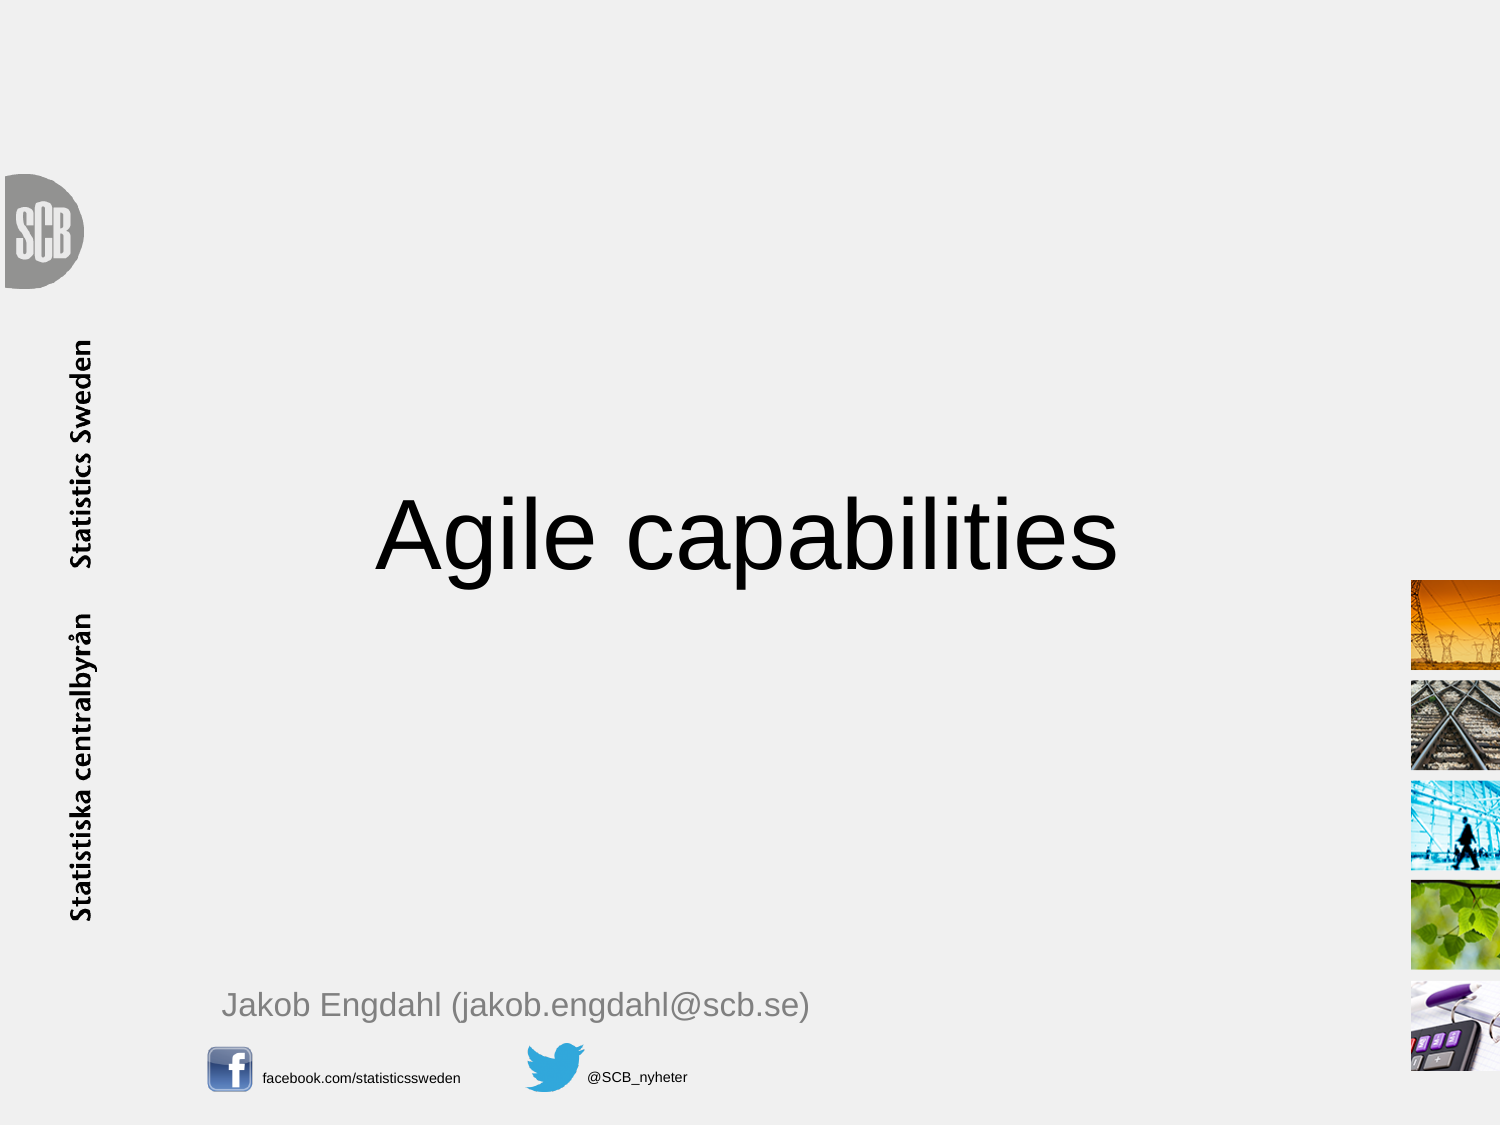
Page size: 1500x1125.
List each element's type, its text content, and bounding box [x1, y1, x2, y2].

picture [1411, 580, 1500, 1071]
picture [5, 174, 97, 921]
title Agile capabilities [218, 408, 1306, 651]
subtitle Jakob Engdahl (jakob.engdahl@scb.se) [206, 975, 1257, 1032]
picture [206, 1045, 253, 1092]
picture [525, 1043, 585, 1092]
